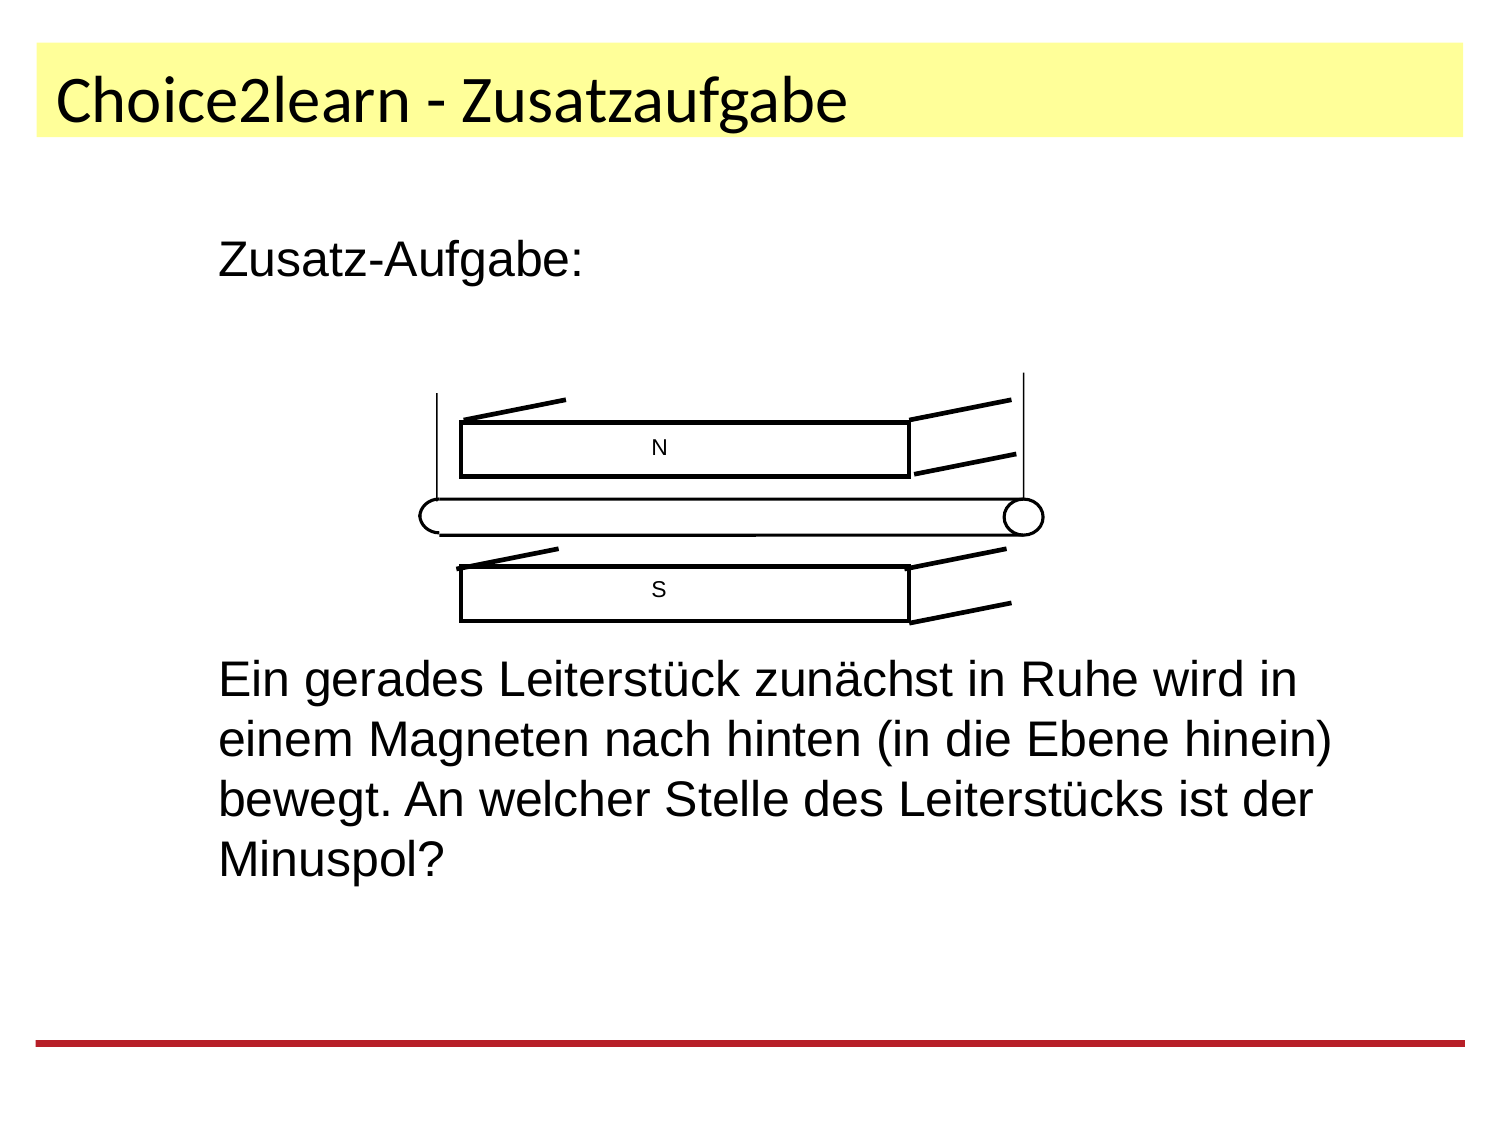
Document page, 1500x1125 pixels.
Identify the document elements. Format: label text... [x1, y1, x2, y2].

text_box Zusatz-Aufgabe: Ein gerades Leiterstück zunächst in Ruhe wird in einem Magneten nach hinten (in die Ebene hinein) bewegt. An welcher Stelle des Leiterstücks ist der Minuspol? [41, 148, 1459, 1000]
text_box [404, 311, 1102, 624]
title Choice2learn - Zusatzaufgabe [41, 42, 1459, 148]
